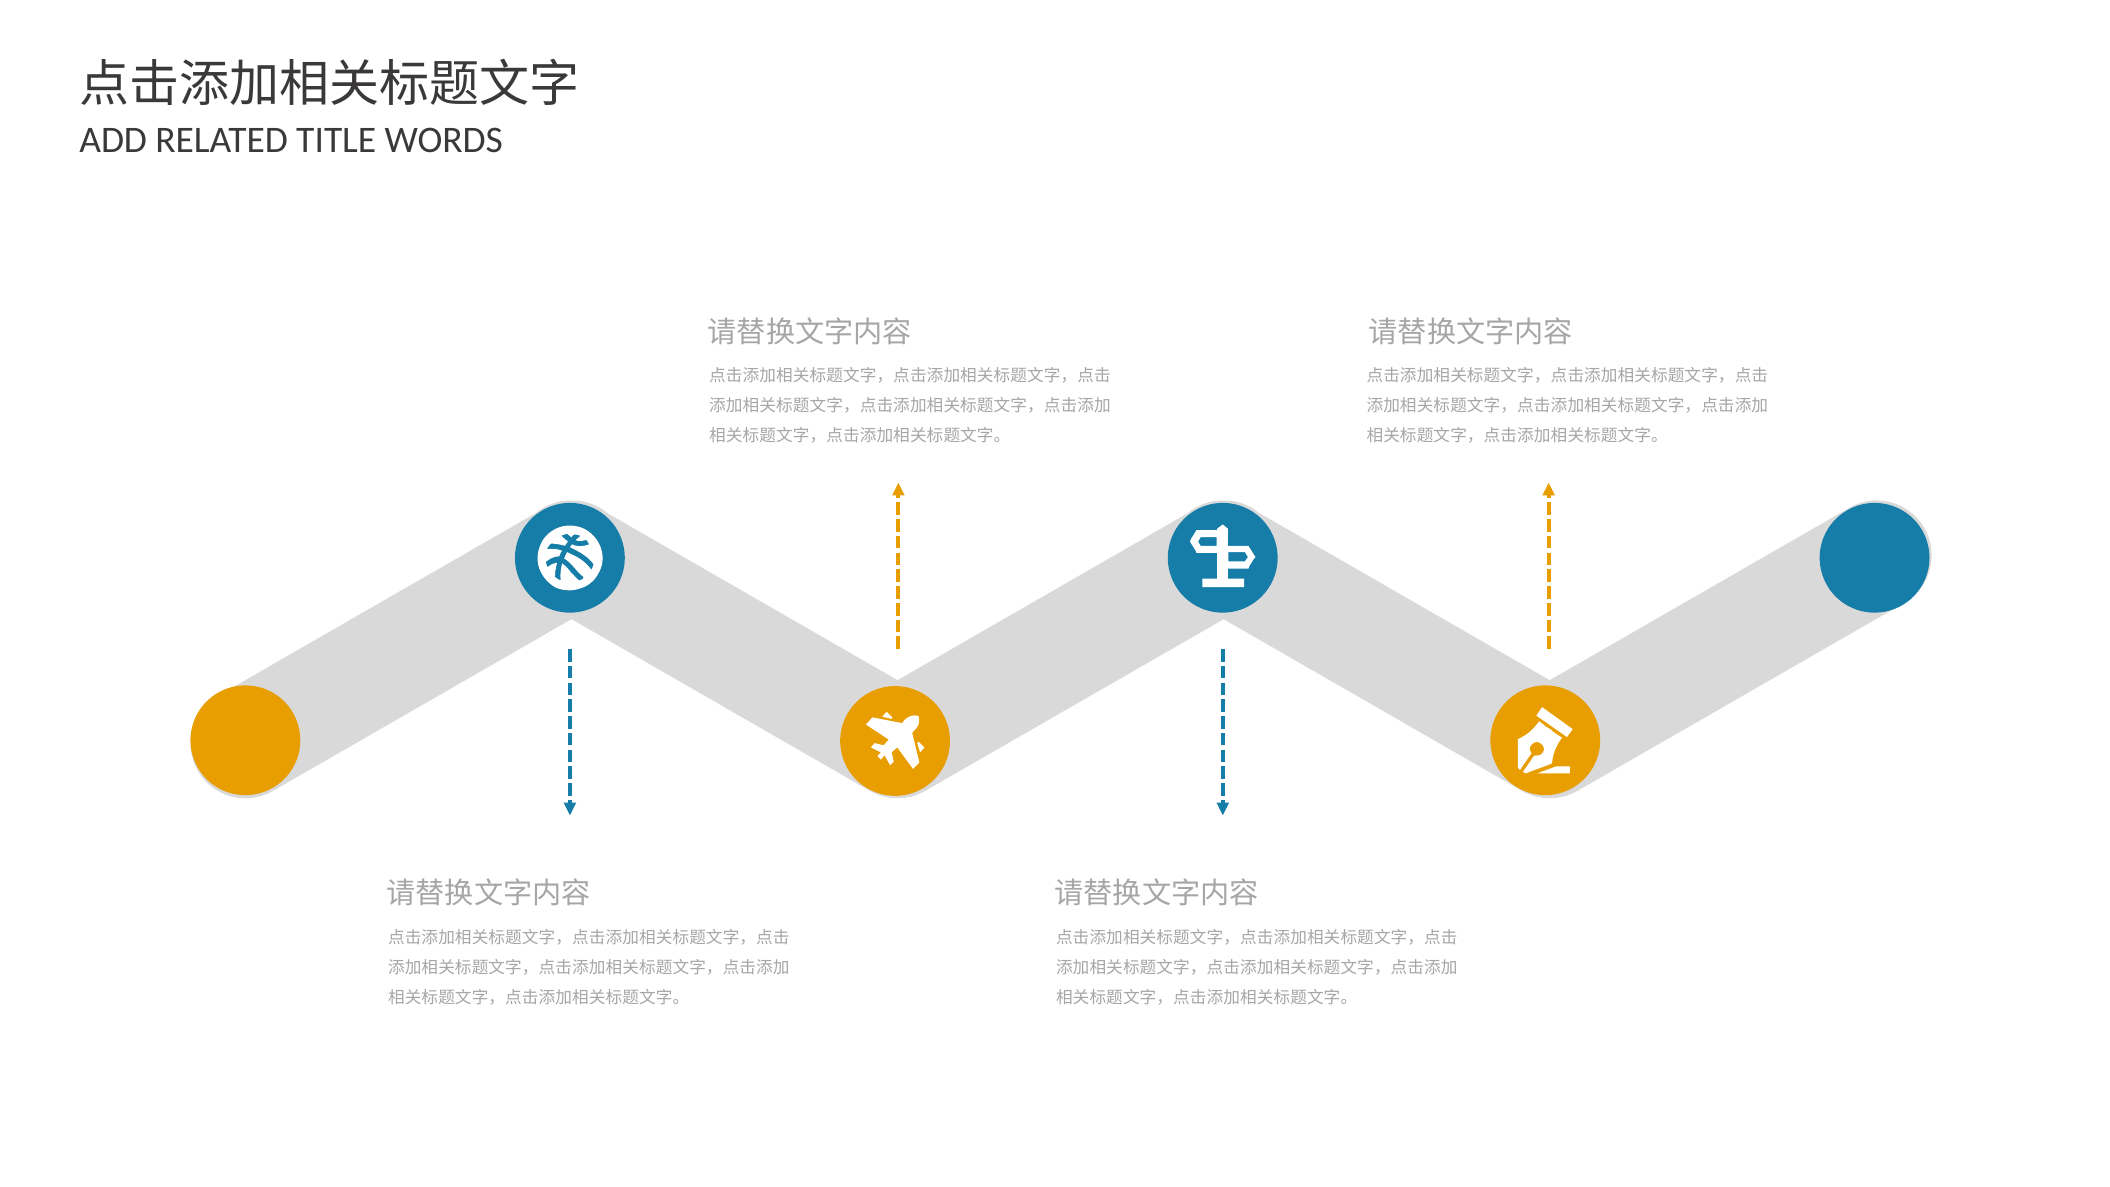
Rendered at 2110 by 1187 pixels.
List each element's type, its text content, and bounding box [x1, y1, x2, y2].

text_box 点击添加相关标题文字 [63, 43, 596, 120]
text_box ADD RELATED TITLE WORDS [63, 107, 520, 169]
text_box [190, 268, 1930, 1030]
